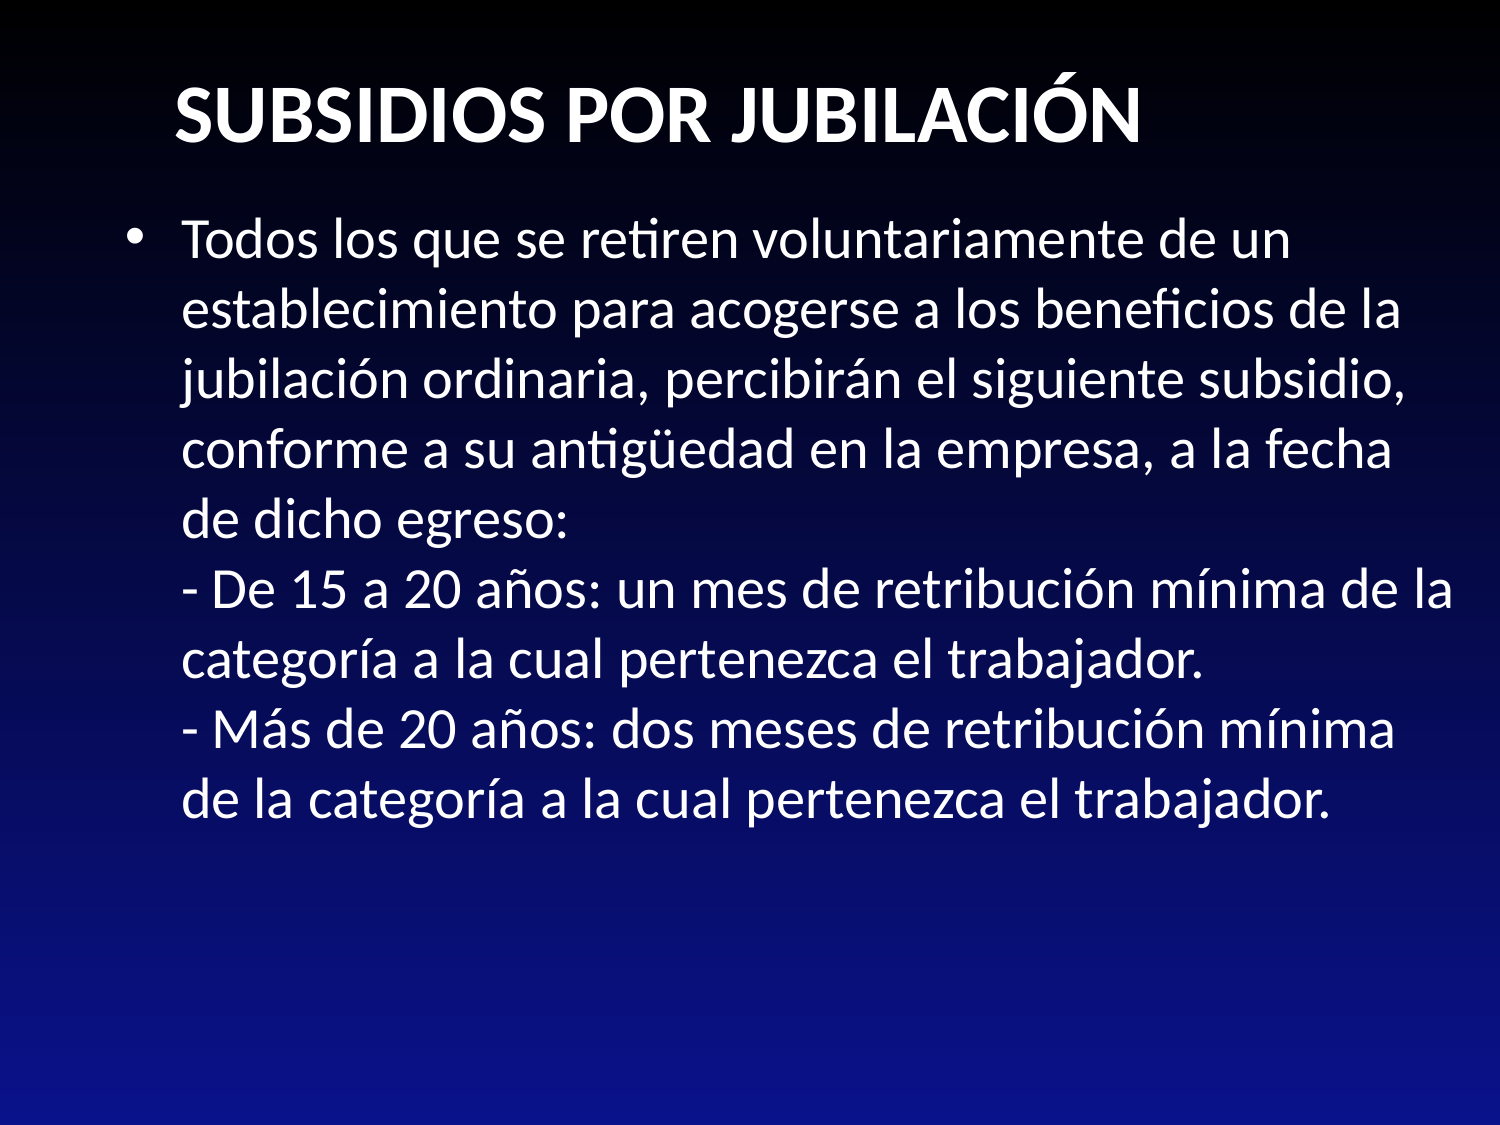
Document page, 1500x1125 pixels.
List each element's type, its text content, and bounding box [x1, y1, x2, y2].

title SUBSIDIOS POR JUBILACIÓN [0, 58, 1376, 213]
list Todos los que se retiren voluntariamente de un establecimiento para acogerse a los beneficios de la jubilación ordinaria, percibirán el siguiente subsidio, conforme a su antigüedad en la empresa, a la fecha de dicho egreso: - De 15 a 20 años: un mes de retribución mínima de la categoría a la cual pertenezca el trabajador. - Más de 20 años: dos meses de retribución mínima de la categoría a la cual pertenezca el trabajador. [124, 199, 1460, 943]
